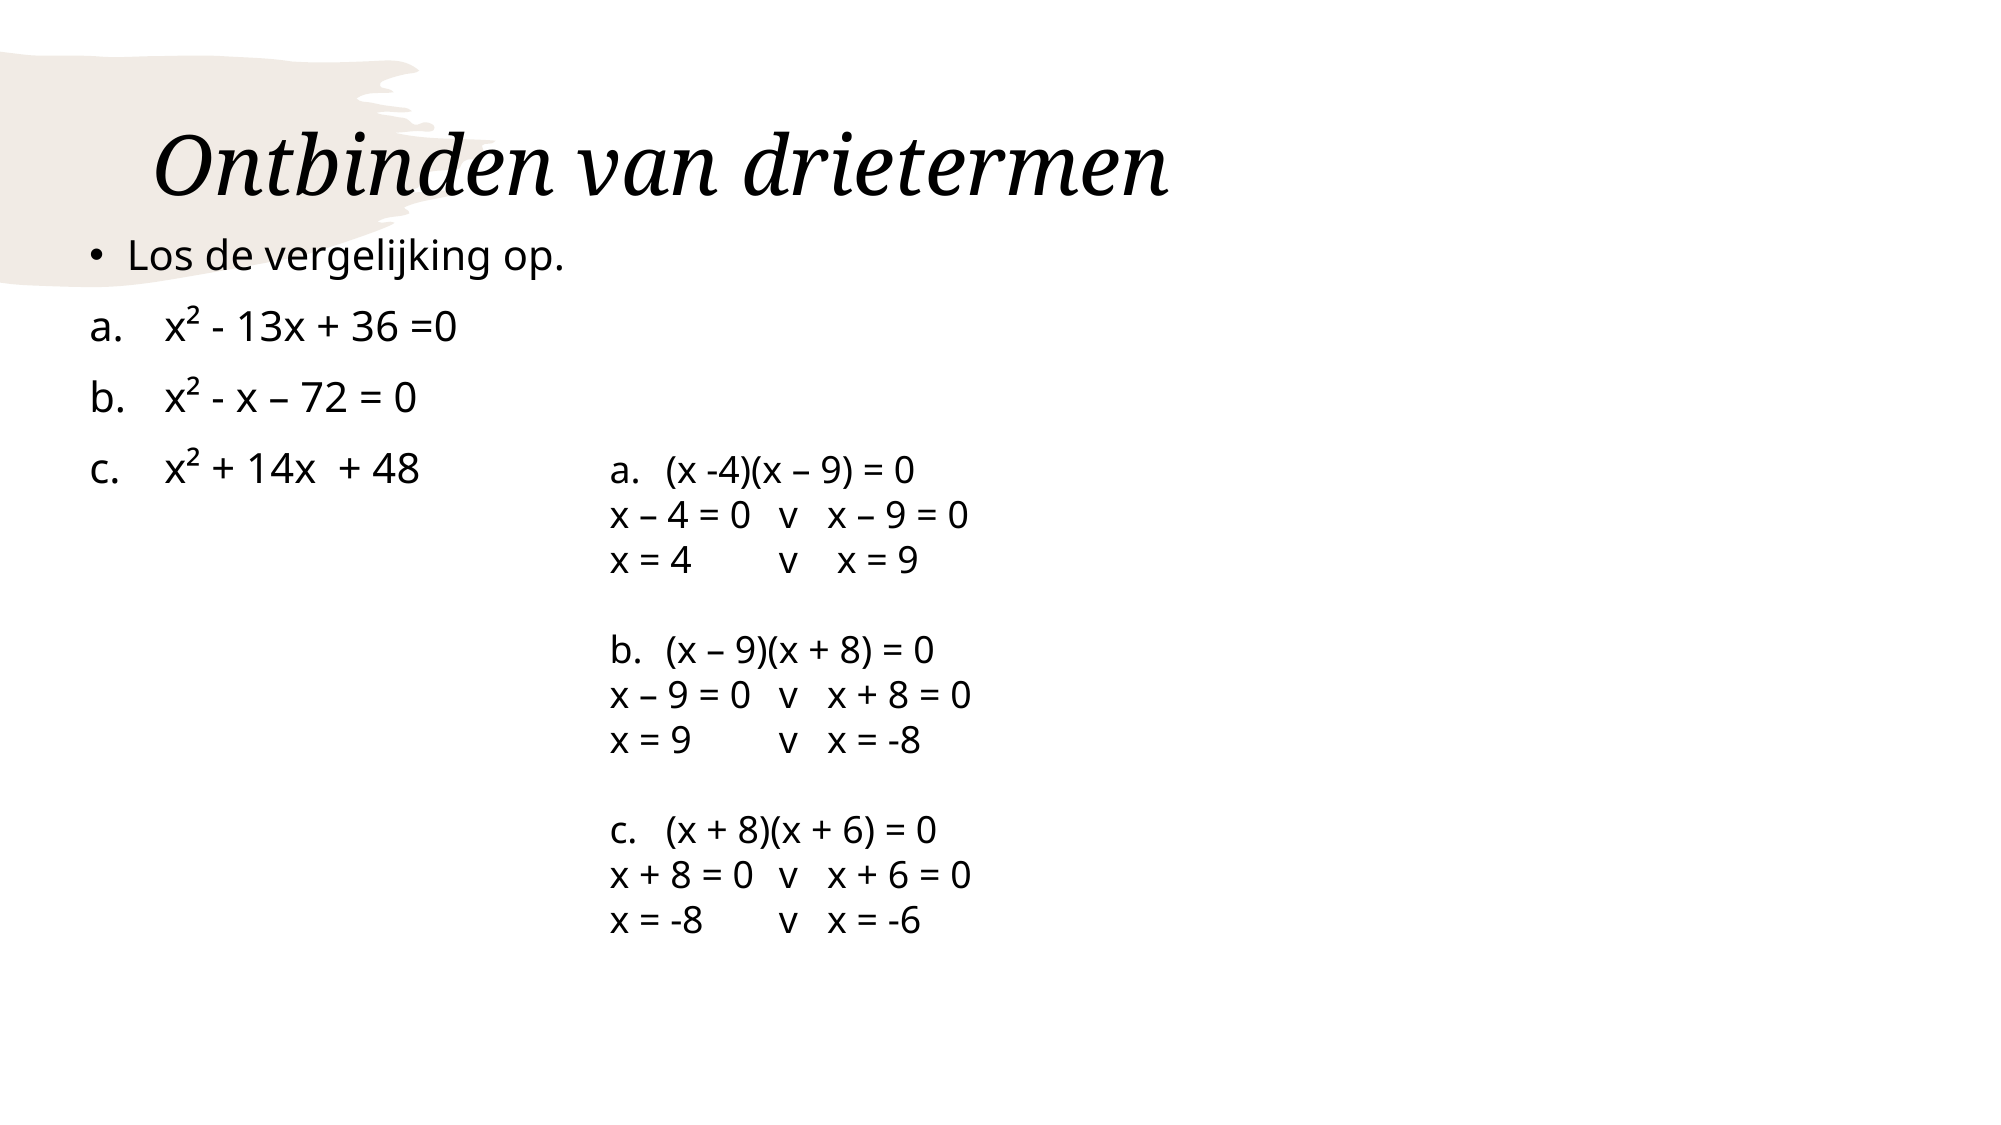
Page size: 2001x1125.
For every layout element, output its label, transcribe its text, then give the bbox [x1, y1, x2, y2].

title Ontbinden van drietermen [137, 59, 1863, 278]
text_box (x -4)(x – 9) = 0 x – 4 = 0 v x – 9 = 0 x = 4 v x = 9 (x – 9)(x + 8) = 0 x – 9 = 0 v x + 8 = 0 x = 9 v x = -8 (x + 8)(x + 6) = 0 x + 8 = 0 v x + 6 = 0 x = -8 v x = -6 [594, 438, 1413, 949]
list Los de vergelijking op. x² - 13x + 36 =0 x² - x – 72 = 0 x² + 14x + 48 [74, 221, 1004, 904]
